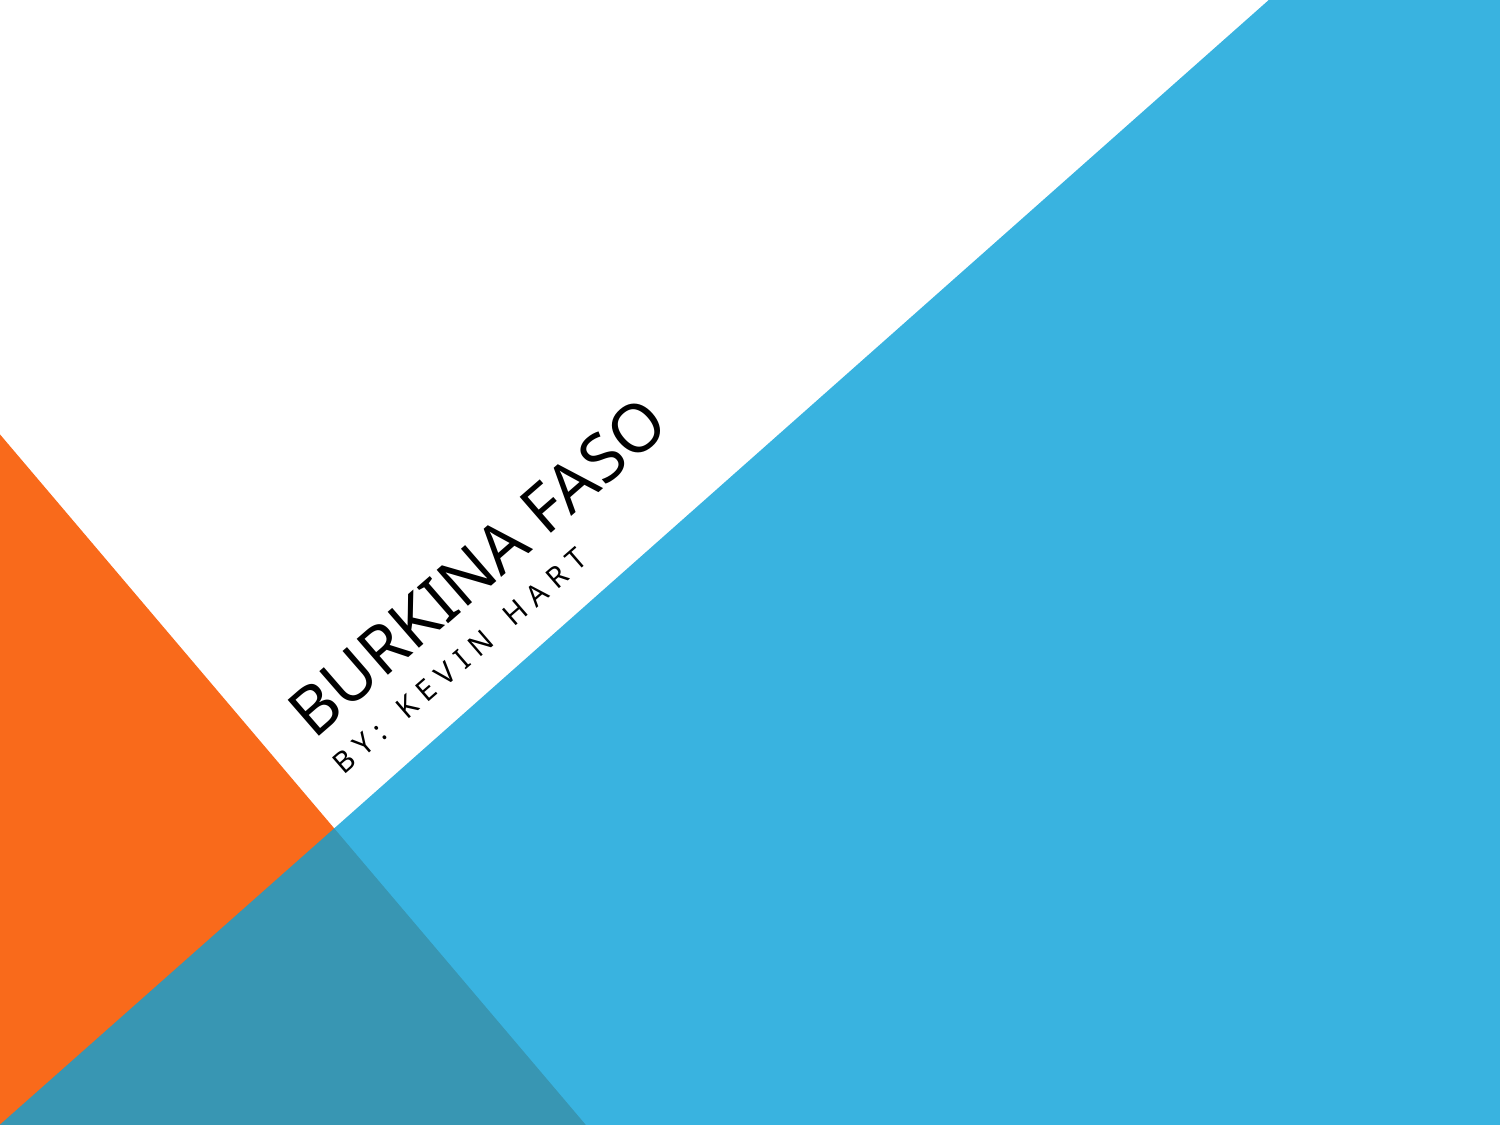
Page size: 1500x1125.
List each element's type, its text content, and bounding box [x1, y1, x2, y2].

subtitle By: Kevin Hart [312, 61, 1154, 804]
title Burkina Faso [182, 4, 1012, 761]
